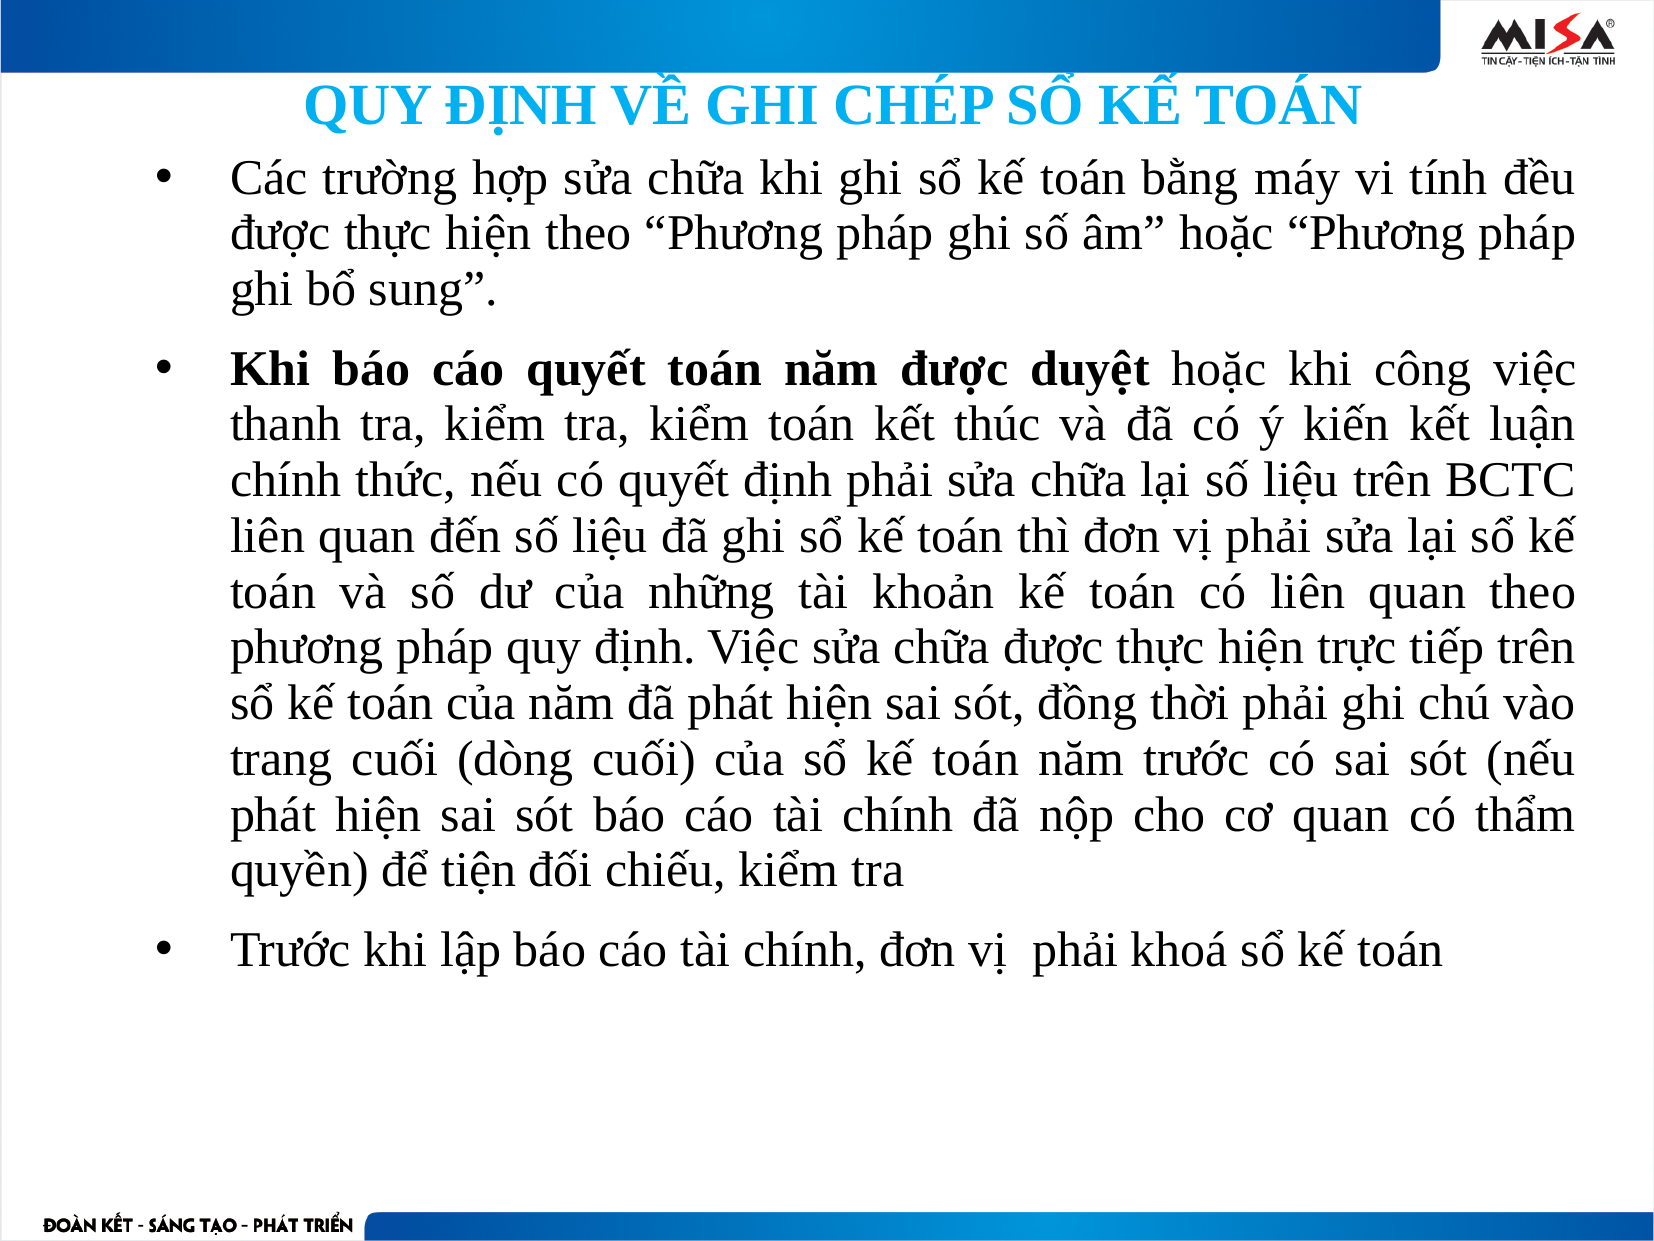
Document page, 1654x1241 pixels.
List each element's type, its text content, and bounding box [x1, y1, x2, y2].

picture [0, 0, 1654, 1241]
list Các trường hợp sửa chữa khi ghi sổ kế toán bằng máy vi tính đều được thực hiện theo “Phương pháp ghi số âm” hoặc “Phương pháp ghi bổ sung”. Khi báo cáo quyết toán năm được duyệt hoặc khi công việc thanh tra, kiểm tra, kiểm toán kết thúc và đã có ý kiến kết luận chính thức, nếu có quyết định phải sửa chữa lại số liệu trên BCTC liên quan đến số liệu đã ghi sổ kế toán thì đơn vị phải sửa lại sổ kế toán và số dư của những tài khoản kế toán có liên quan theo phương pháp quy định. Việc sửa chữa được thực hiện trực tiếp trên sổ kế toán của năm đã phát hiện sai sót, đồng thời phải ghi chú vào trang cuối (dòng cuối) của sổ kế toán năm trước có sai sót (nếu phát hiện sai sót báo cáo tài chính đã nộp cho cơ quan có thẩm quyền) để tiện đối chiếu, kiểm tra Trước khi lập báo cáo tài chính, đơn vị phải khoá sổ kế toán [89, 144, 1578, 1071]
title QUY ĐỊNH VỀ GHI CHÉP SỔ KẾ TOÁN [89, 32, 1578, 144]
